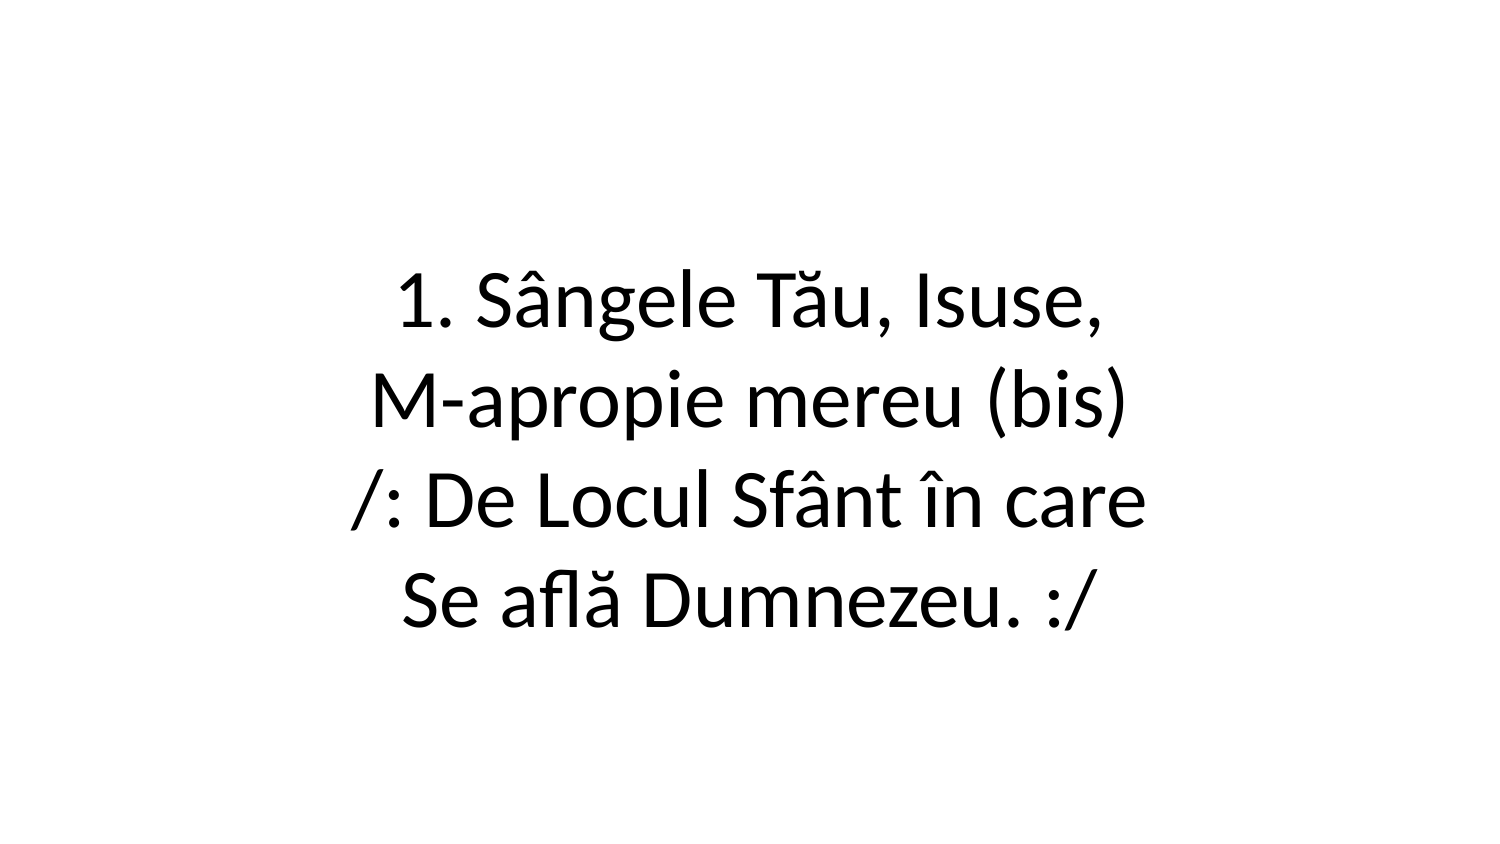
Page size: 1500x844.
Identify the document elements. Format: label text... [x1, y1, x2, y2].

text_box 1. Sângele Tău, Isuse, M-apropie mereu (bis) /: De Locul Sfânt în care Se află Dumnezeu. :/ [336, 192, 1164, 652]
